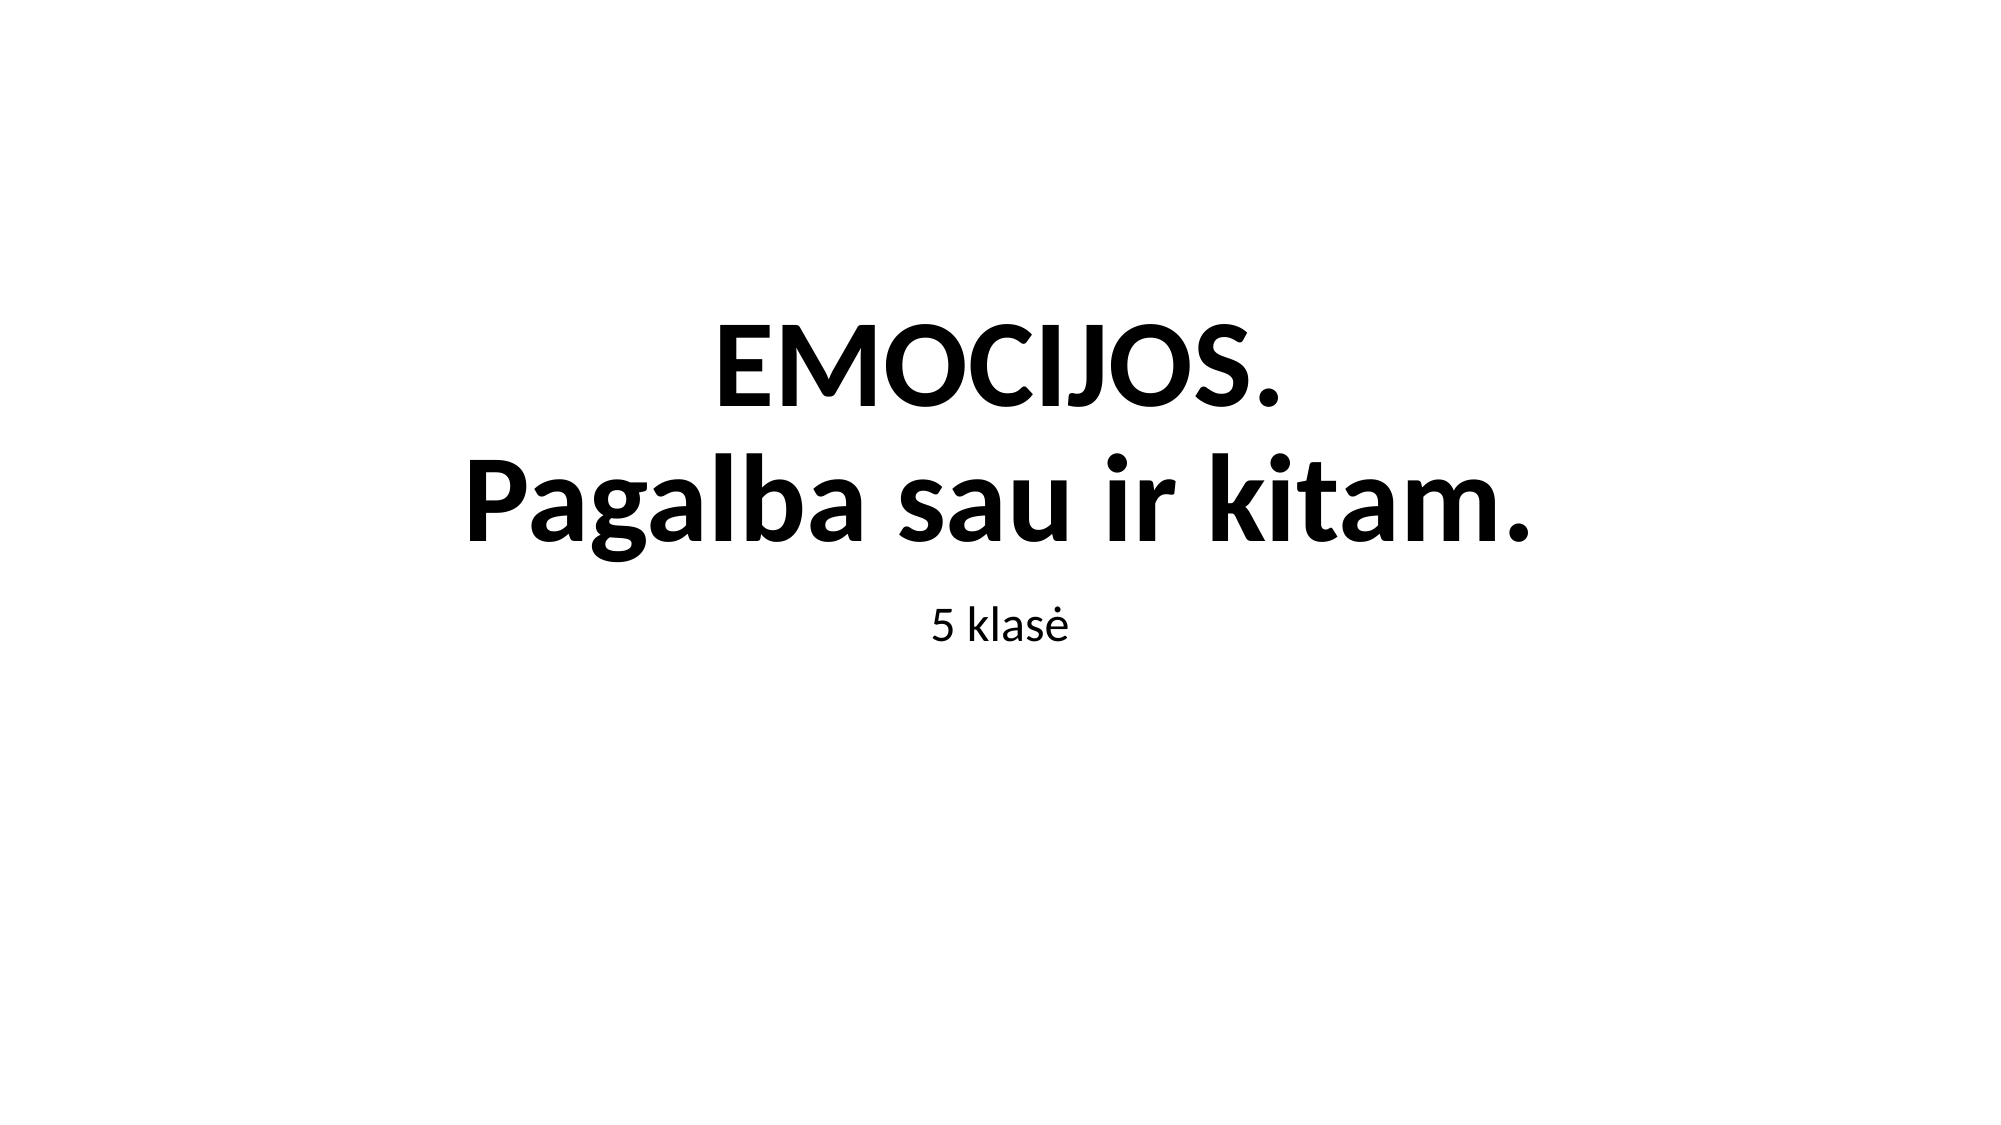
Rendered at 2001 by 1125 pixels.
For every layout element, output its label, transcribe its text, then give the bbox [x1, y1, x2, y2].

title EMOCIJOS. Pagalba sau ir kitam. [249, 184, 1750, 576]
subtitle 5 klasė [249, 590, 1750, 863]
